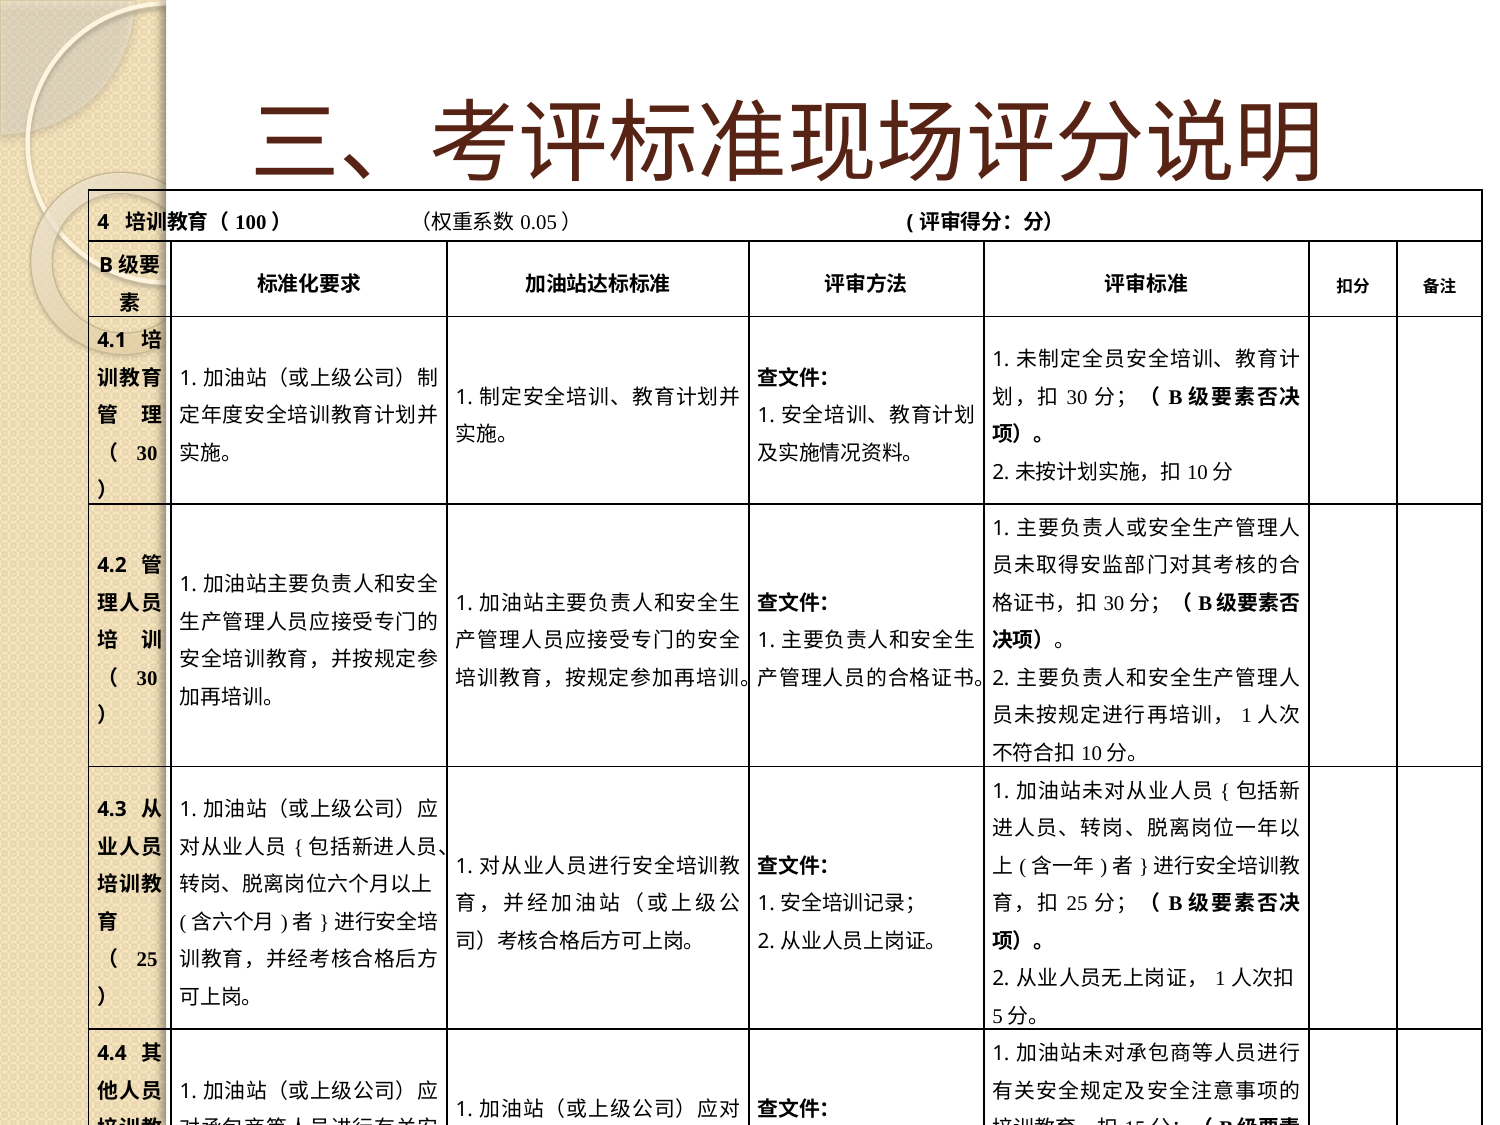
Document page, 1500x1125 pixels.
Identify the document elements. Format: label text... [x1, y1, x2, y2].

table_cell 1.加油站未对承包商等人员进行有关安全规定及安全注意事项的培训教育，扣15分；（B级要素否决项）。 2.不符合标准要求，1人次扣5分。 [985, 1030, 1308, 1125]
table_cell 4.4其他人员培训教育（15） [89, 1030, 170, 1125]
table_cell [1310, 505, 1396, 766]
table_cell 评审标准 [985, 242, 1308, 316]
table_cell 1.制定安全培训、教育计划并实施。 [448, 317, 748, 503]
table_cell 查文件： 1.安全培训、教育计划及实施情况资料。 [750, 317, 983, 503]
table_cell 1.加油站（或上级公司）应对承包商等人员进行有关安全规定及安全注意事项的培训教育。 [172, 1030, 446, 1125]
table_cell 1.加油站主要负责人和安全生产管理人员应接受专门的安全培训教育，并按规定参加再培训。 [172, 505, 446, 766]
table_cell 4.1培训教育管理（30） [89, 317, 170, 503]
table_cell 1.加油站（或上级公司）应对承包商人员进行有关安全规定及安全注意事项的培训教育。 [448, 1030, 748, 1125]
table_cell 评审方法 [750, 242, 983, 316]
table_cell B级要素 [89, 242, 170, 316]
table_cell [1310, 1030, 1396, 1125]
table_cell 1.对从业人员进行安全培训教育，并经加油站（或上级公司）考核合格后方可上岗。 [448, 767, 748, 1028]
table_cell [1398, 317, 1481, 503]
table_cell 1.加油站未对从业人员{包括新进人员、转岗、脱离岗位一年以上(含一年)者}进行安全培训教育，扣25分；（B级要素否决项）。 2.从业人员无上岗证，1人次扣5分。 [985, 767, 1308, 1028]
table_cell [1398, 505, 1481, 766]
table_cell 查文件： 1.承包商等人员培训记录。 [750, 1030, 983, 1125]
table_cell 1.加油站（或上级公司）制定年度安全培训教育计划并实施。 [172, 317, 446, 503]
table_header 4 培训教育（100） （权重系数0.05） (评审得分：分） [89, 191, 1481, 240]
table_cell [1398, 1030, 1481, 1125]
table_cell 4.3从业人员培训教育（25） [89, 767, 170, 1028]
table_cell 1.未制定全员安全培训、教育计划，扣30分；（B级要素否决项）。 2.未按计划实施，扣10分 [985, 317, 1308, 503]
table_cell 加油站达标标准 [448, 242, 748, 316]
table_cell 1.加油站主要负责人和安全生产管理人员应接受专门的安全培训教育，按规定参加再培训。 [448, 505, 748, 766]
table_cell 4.2管理人员培训（30） [89, 505, 170, 766]
table_cell 备注 [1398, 242, 1481, 316]
table_cell 标准化要求 [172, 242, 446, 316]
table_cell 扣分 [1310, 242, 1396, 316]
table_cell 1.主要负责人或安全生产管理人员未取得安监部门对其考核的合格证书，扣30分；（B级要素否决项）。 2.主要负责人和安全生产管理人员未按规定进行再培训，1人次不符合扣10分。 [985, 505, 1308, 766]
table_cell 查文件： 1.主要负责人和安全生产管理人员的合格证书。 [750, 505, 983, 766]
table_cell 查文件： 1.安全培训记录； 2.从业人员上岗证。 [750, 767, 983, 1028]
table_cell [1310, 317, 1396, 503]
title 三、考评标准现场评分说明 [235, 45, 1466, 189]
table_cell [1398, 767, 1481, 1028]
table_cell 1.加油站（或上级公司）应对从业人员{包括新进人员、转岗、脱离岗位六个月以上(含六个月)者}进行安全培训教育，并经考核合格后方可上岗。 [172, 767, 446, 1028]
table_cell [1310, 767, 1396, 1028]
